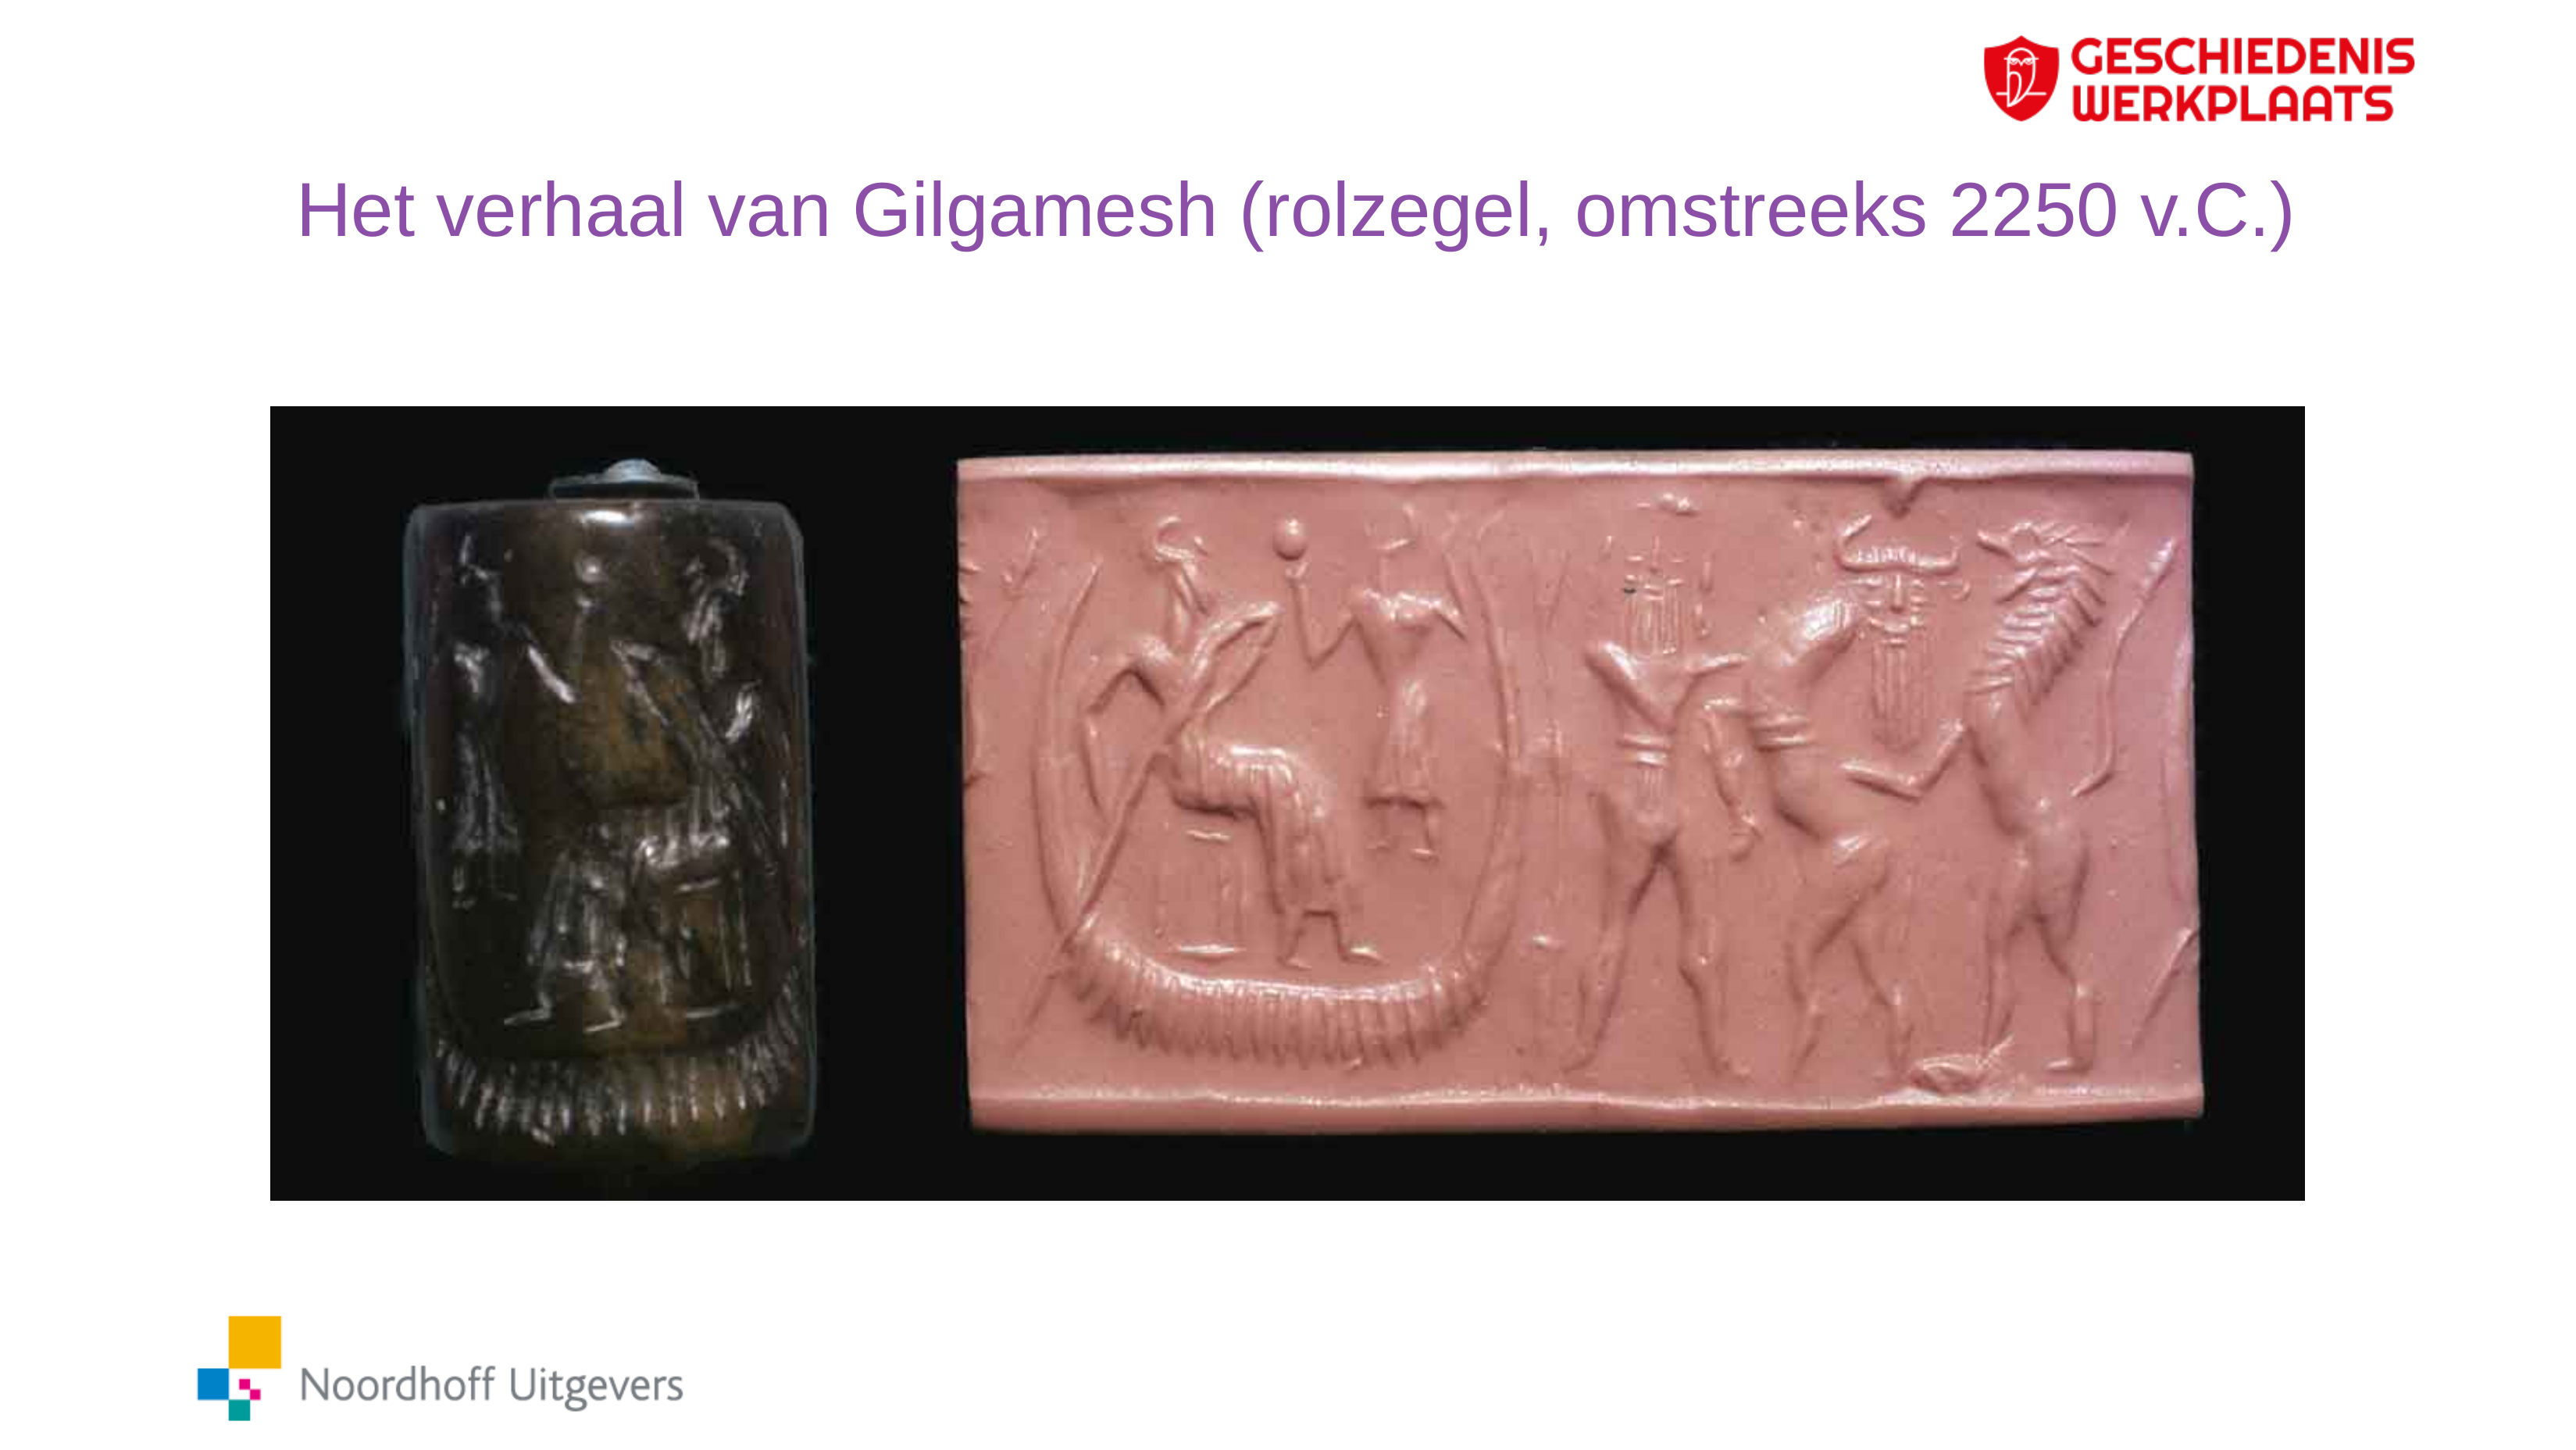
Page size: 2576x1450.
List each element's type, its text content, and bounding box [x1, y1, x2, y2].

picture [270, 406, 2306, 1201]
picture [1610, 0, 2576, 161]
title Het verhaal van Gilgamesh (rolzegel, omstreeks 2250 v.C.) [159, 159, 2436, 266]
picture [159, 1288, 802, 1449]
